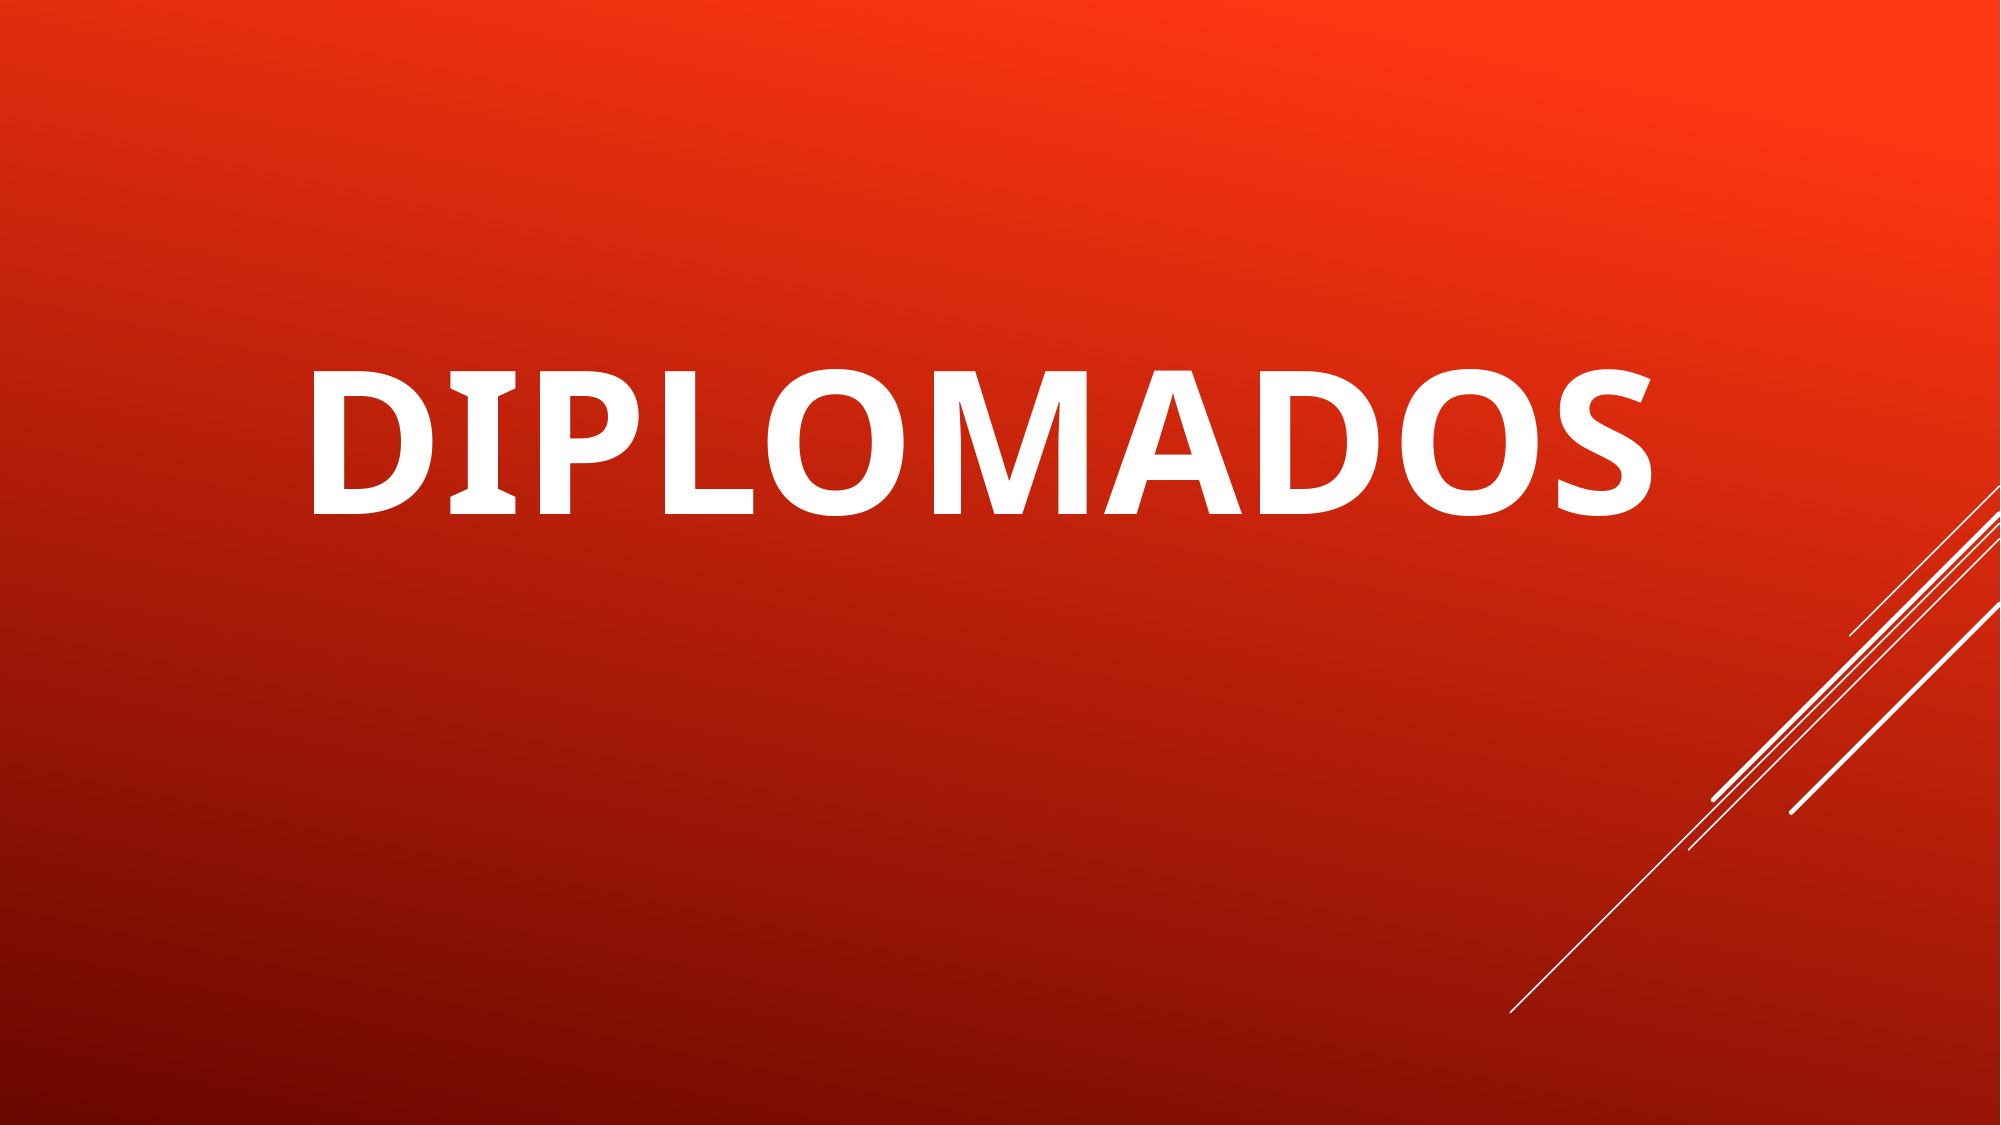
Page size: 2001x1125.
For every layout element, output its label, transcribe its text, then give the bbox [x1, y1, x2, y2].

title diplomados [223, 311, 1734, 559]
